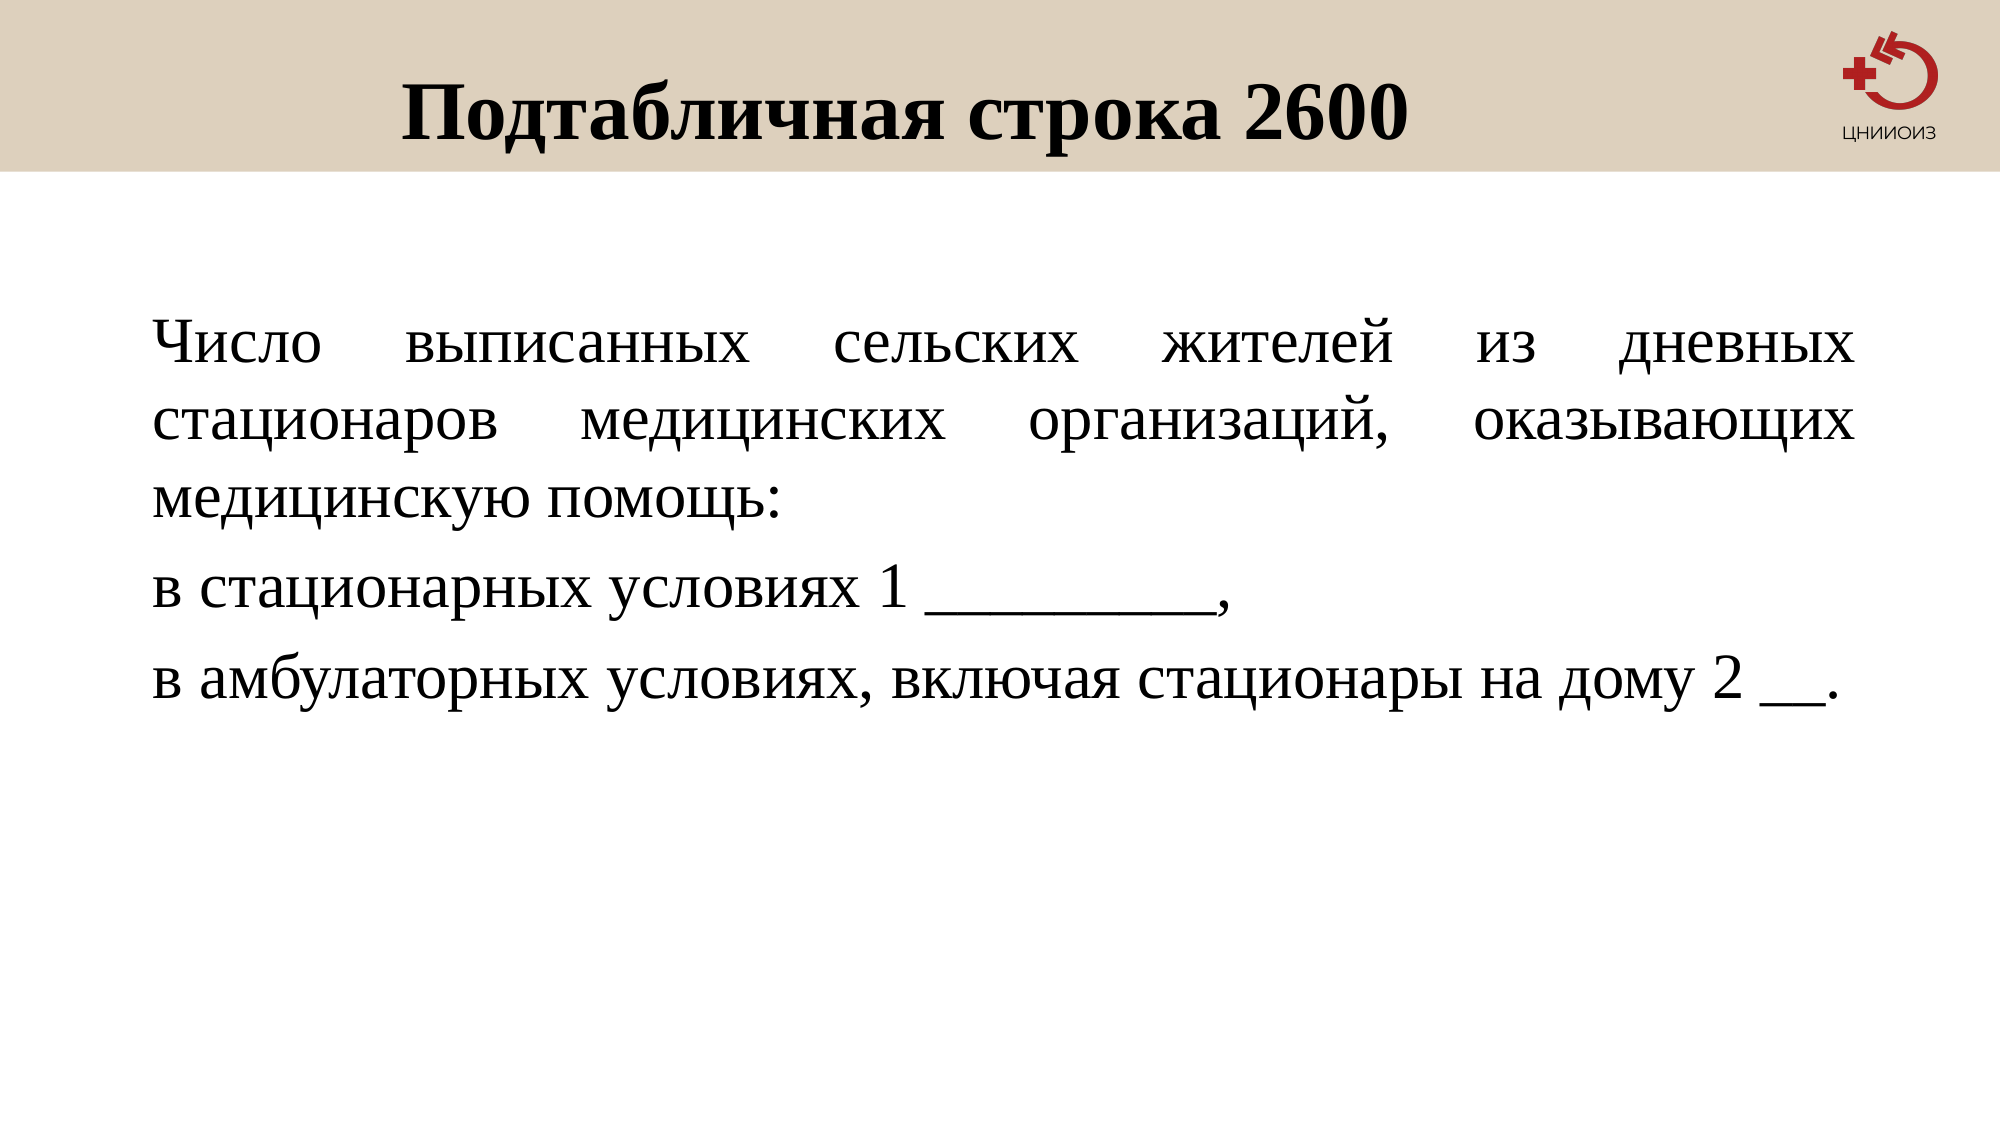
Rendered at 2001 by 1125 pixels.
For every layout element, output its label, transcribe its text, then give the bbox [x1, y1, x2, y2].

picture [1843, 31, 1938, 142]
text_box [0, 0, 2000, 173]
text_box Подтабличная строка 2600 [230, 40, 1581, 172]
text_box Число выписанных сельских жителей из дневных стационаров медицинских организаций, оказывающих медицинскую помощь: в стационарных условиях 1 _________, в амбулаторных условиях, включая стационары на дому 2 __. [137, 290, 1872, 1088]
